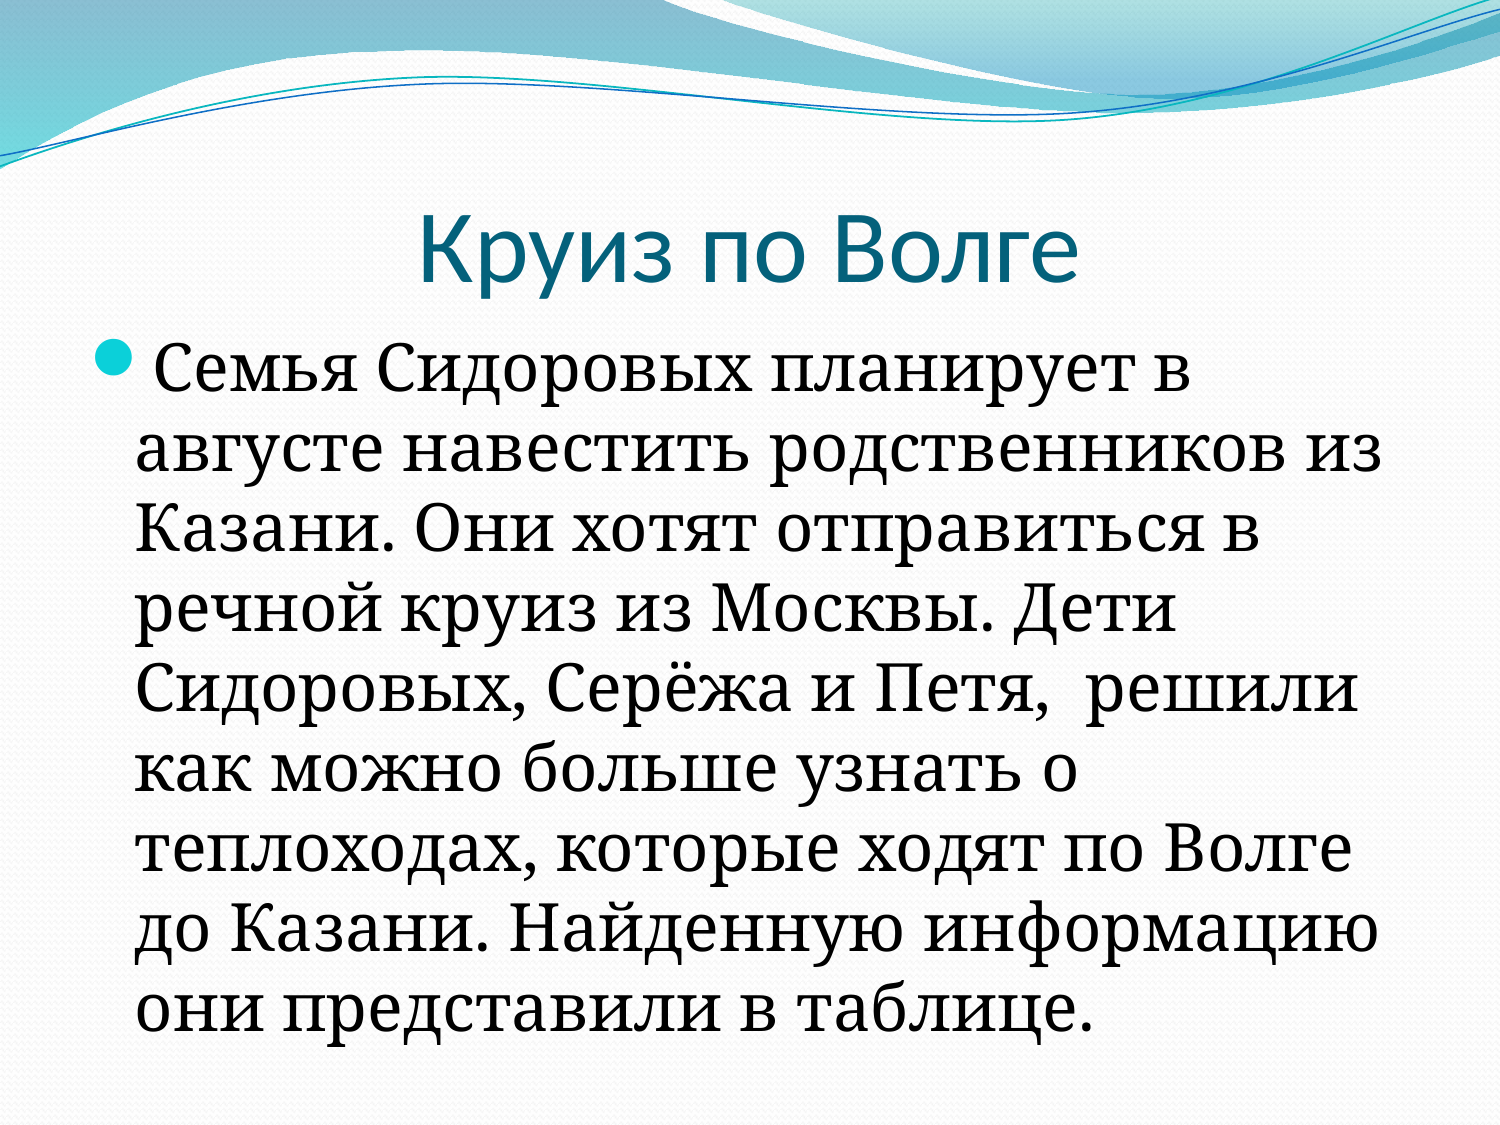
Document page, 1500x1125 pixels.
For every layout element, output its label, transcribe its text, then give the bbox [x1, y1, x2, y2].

title Круиз по Волге [75, 115, 1425, 303]
list Семья Сидоровых планирует в августе навестить родственников из Казани. Они хотят отправиться в речной круиз из Москвы. Дети Сидоровых, Серёжа и Петя, решили как можно больше узнать о теплоходах, которые ходят по Волге до Казани. Найденную информацию они представили в таблице. [75, 317, 1425, 1038]
